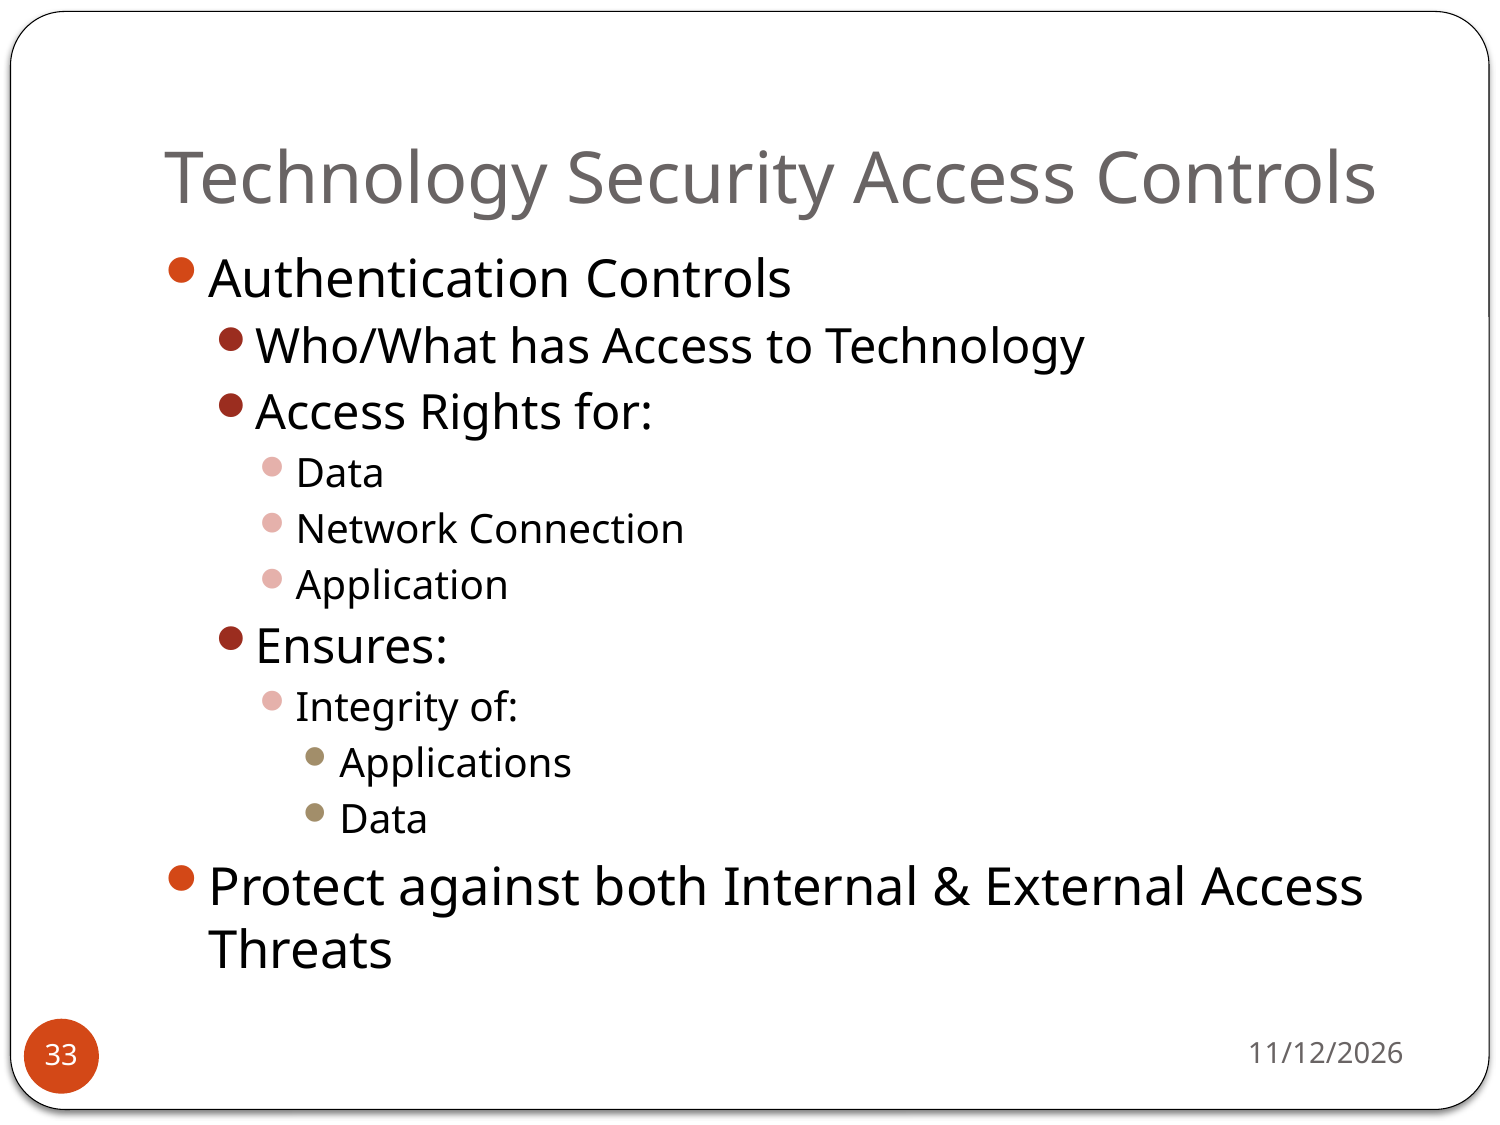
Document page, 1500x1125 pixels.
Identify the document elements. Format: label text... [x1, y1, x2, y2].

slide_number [1012, 1015, 1419, 1094]
list Authentication Controls Who/What has Access to Technology Access Rights for: Data Network Connection Application Ensures: Integrity of: Applications Data Protect against both Internal & External Access Threats [150, 237, 1425, 988]
title Technology Security Access Controls [150, 45, 1425, 233]
slide_number 33 [23, 1018, 99, 1094]
